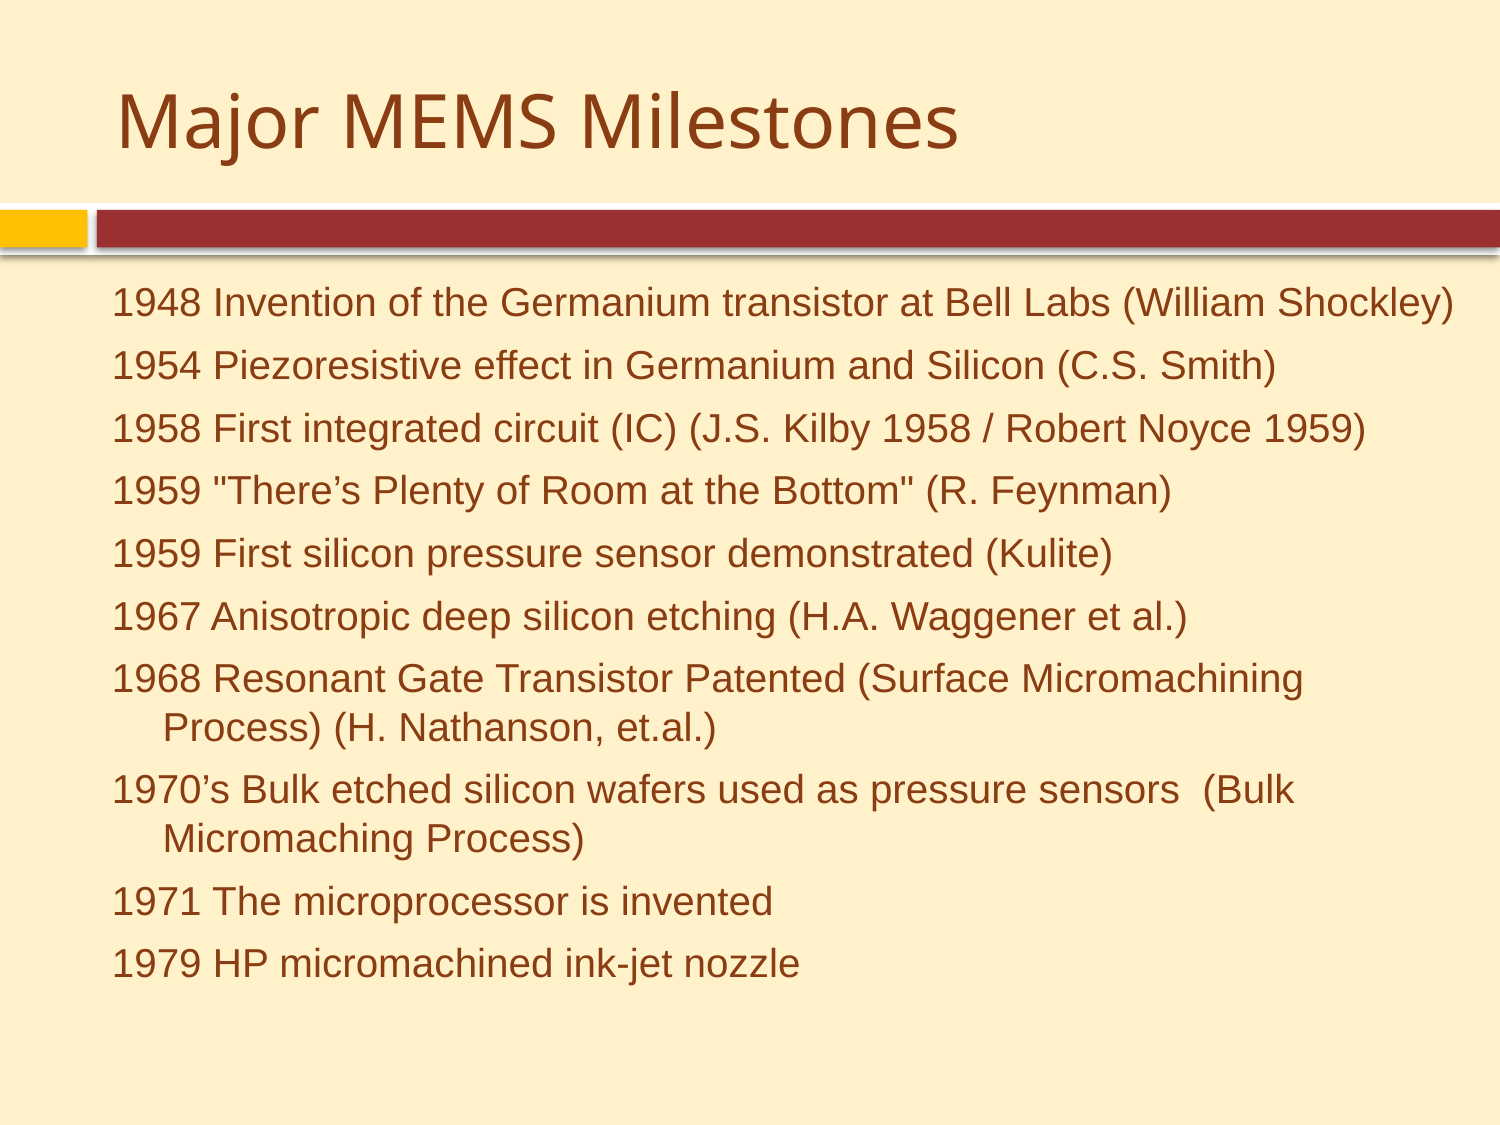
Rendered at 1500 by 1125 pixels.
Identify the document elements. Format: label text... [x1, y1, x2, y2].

title Major MEMS Milestones [100, 37, 1438, 200]
list 1948 Invention of the Germanium transistor at Bell Labs (William Shockley) 1954 Piezoresistive effect in Germanium and Silicon (C.S. Smith) 1958 First integrated circuit (IC) (J.S. Kilby 1958 / Robert Noyce 1959) 1959 "There’s Plenty of Room at the Bottom" (R. Feynman) 1959 First silicon pressure sensor demonstrated (Kulite) 1967 Anisotropic deep silicon etching (H.A. Waggener et al.) 1968 Resonant Gate Transistor Patented (Surface Micromachining Process) (H. Nathanson, et.al.) 1970’s Bulk etched silicon wafers used as pressure sensors (Bulk Micromaching Process) 1971 The microprocessor is invented 1979 HP micromachined ink-jet nozzle [96, 268, 1479, 1016]
